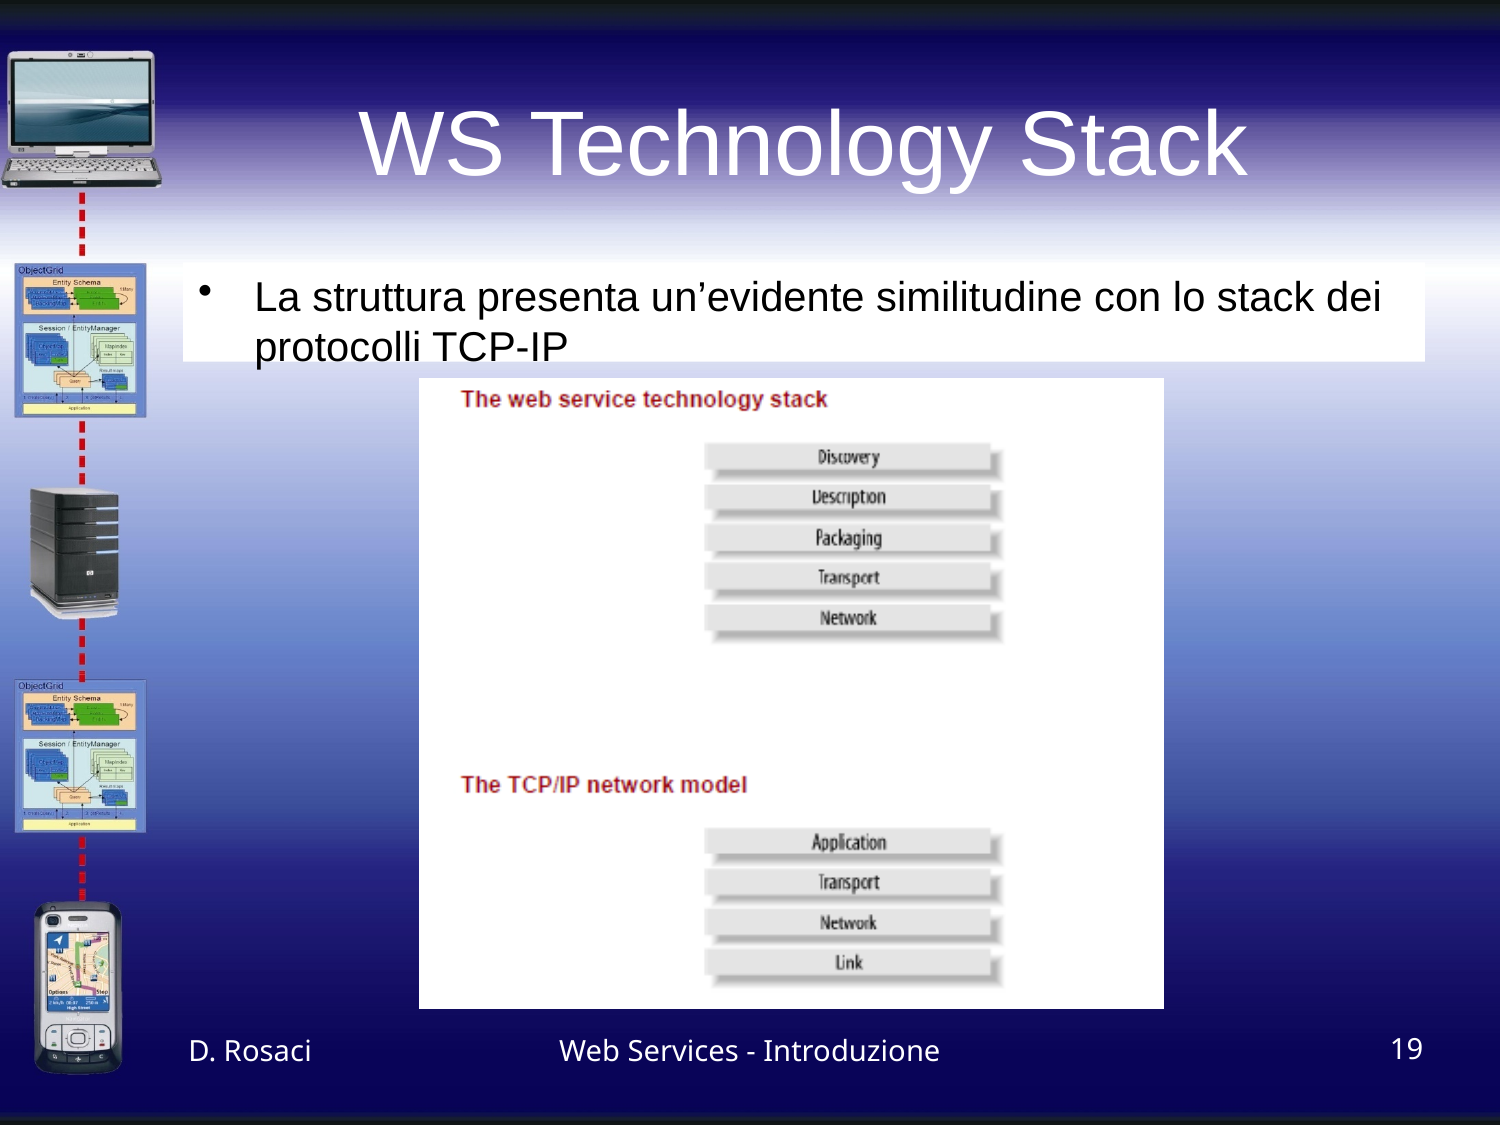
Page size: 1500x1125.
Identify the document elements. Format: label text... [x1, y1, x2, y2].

picture [0, 0, 1500, 1125]
list La struttura presenta un’evidente similitudine con lo stack dei protocolli TCP-IP [182, 262, 1426, 362]
footer Web Services - Introduzione [512, 1024, 988, 1103]
title WS Technology Stack [182, 44, 1426, 233]
slide_number D. Rosaci [74, 1024, 426, 1103]
